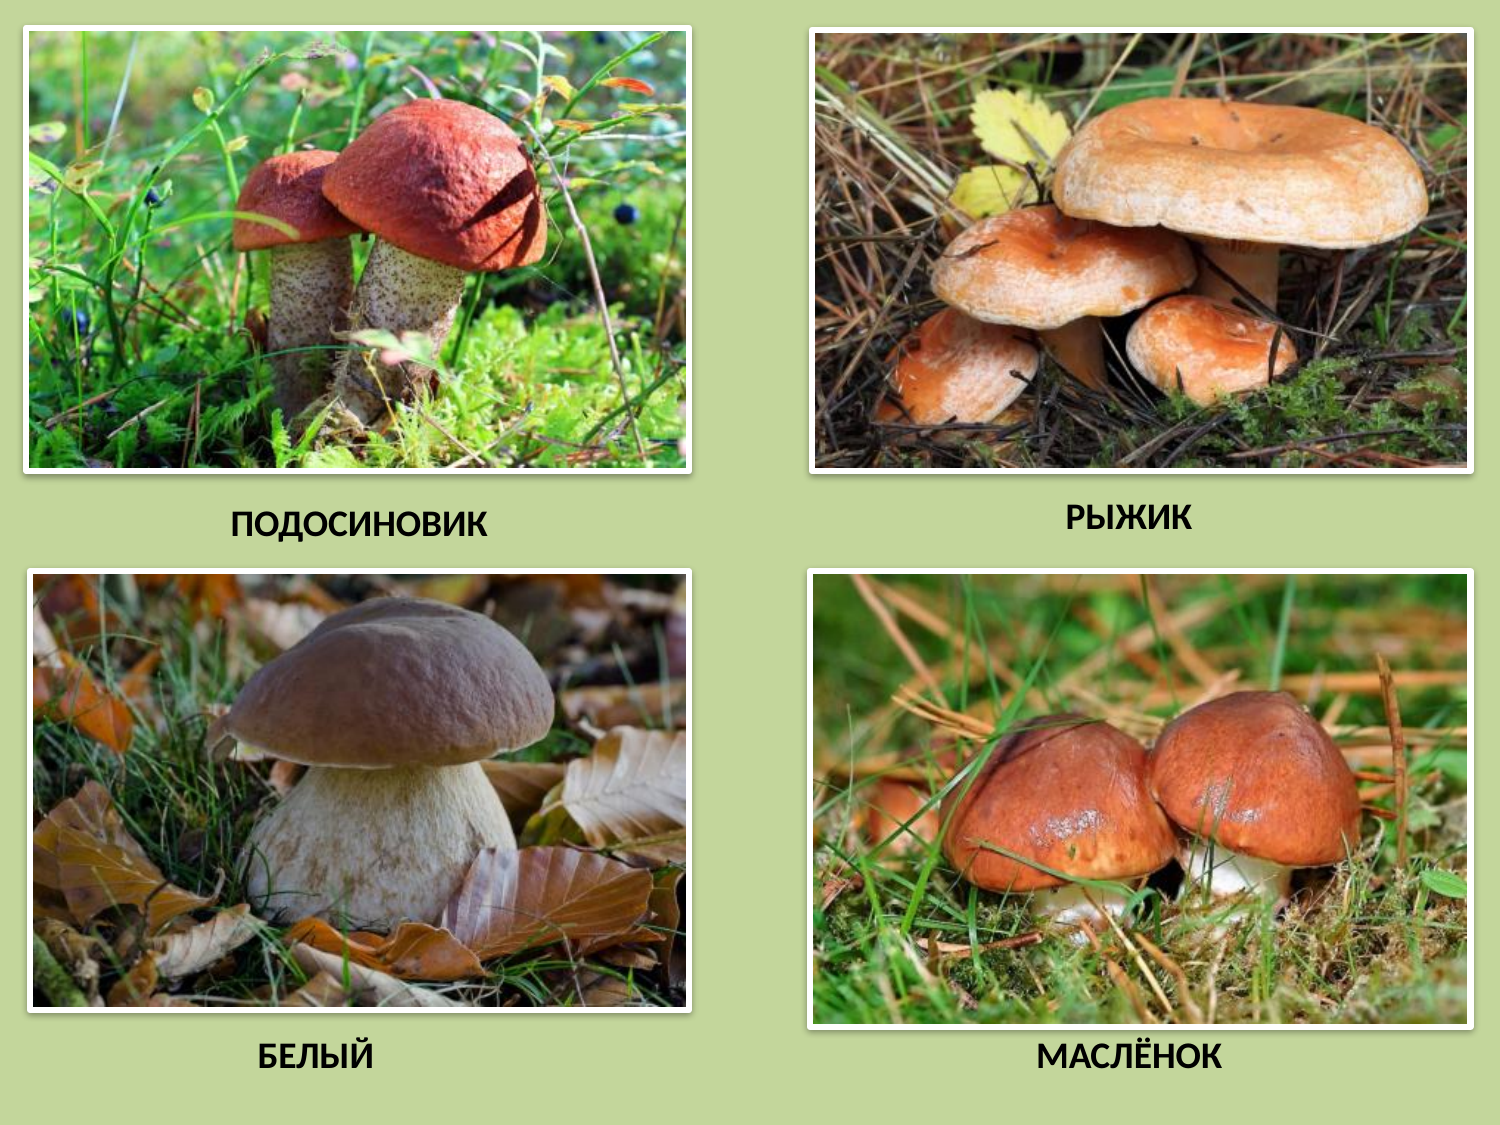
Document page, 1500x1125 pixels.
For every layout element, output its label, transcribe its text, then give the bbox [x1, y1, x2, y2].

picture [29, 30, 686, 469]
text_box РЫЖИК [1050, 484, 1208, 545]
picture [812, 574, 1468, 1025]
text_box МАСЛЁНОК [1021, 1033, 1237, 1084]
text_box БЕЛЫЙ [243, 1023, 390, 1084]
picture [32, 573, 686, 1008]
text_box ПОДОСИНОВИК [215, 491, 503, 552]
picture [814, 32, 1468, 469]
